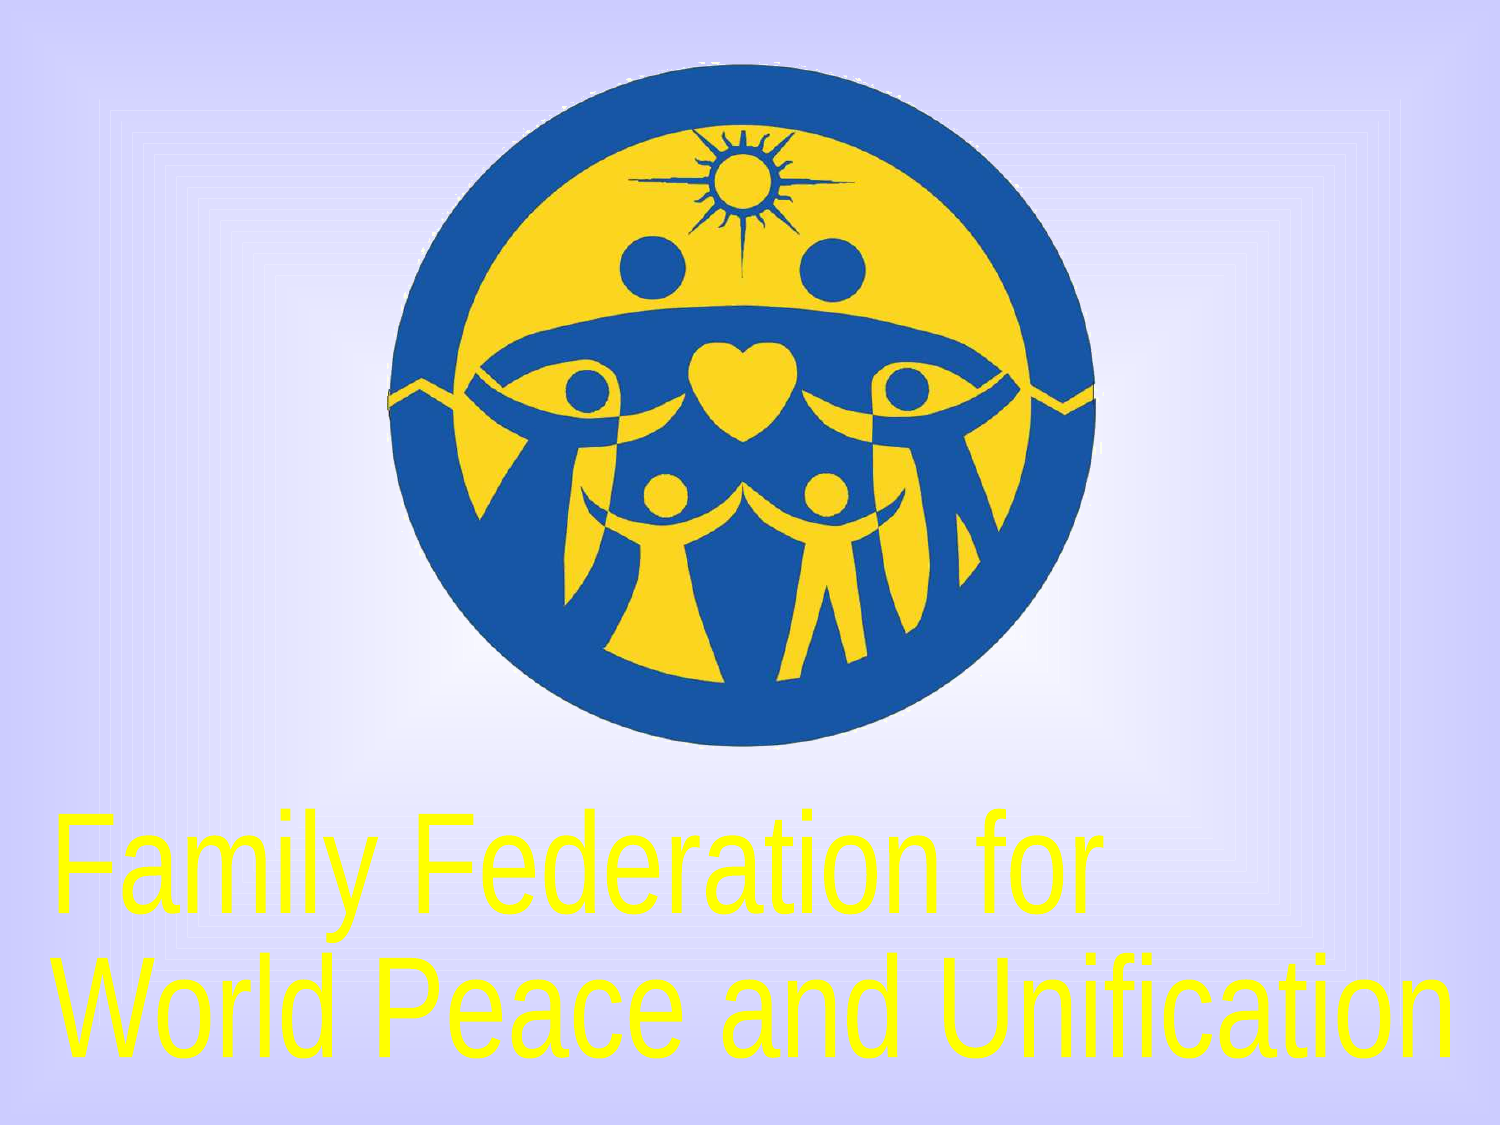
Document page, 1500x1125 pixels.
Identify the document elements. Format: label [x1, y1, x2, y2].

picture [387, 62, 1113, 796]
